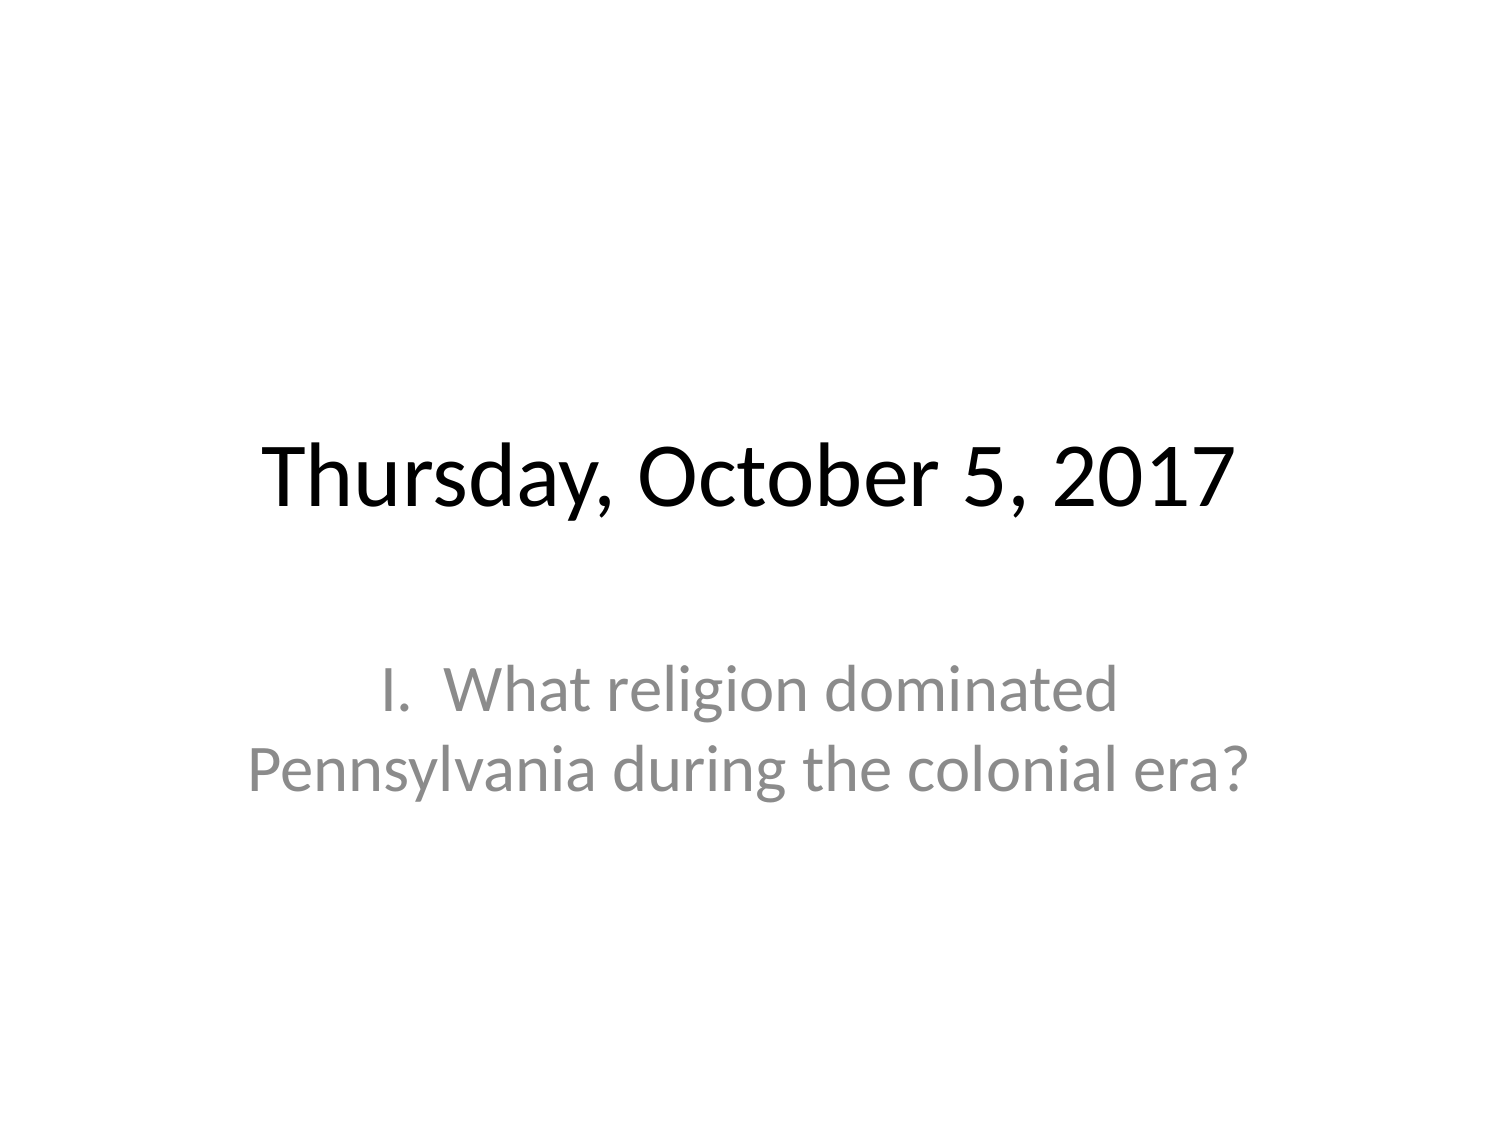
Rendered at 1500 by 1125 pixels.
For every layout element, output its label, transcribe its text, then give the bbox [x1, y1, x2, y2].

subtitle I. What religion dominated Pennsylvania during the colonial era? [225, 637, 1275, 925]
title Thursday, October 5, 2017 [112, 349, 1388, 591]
